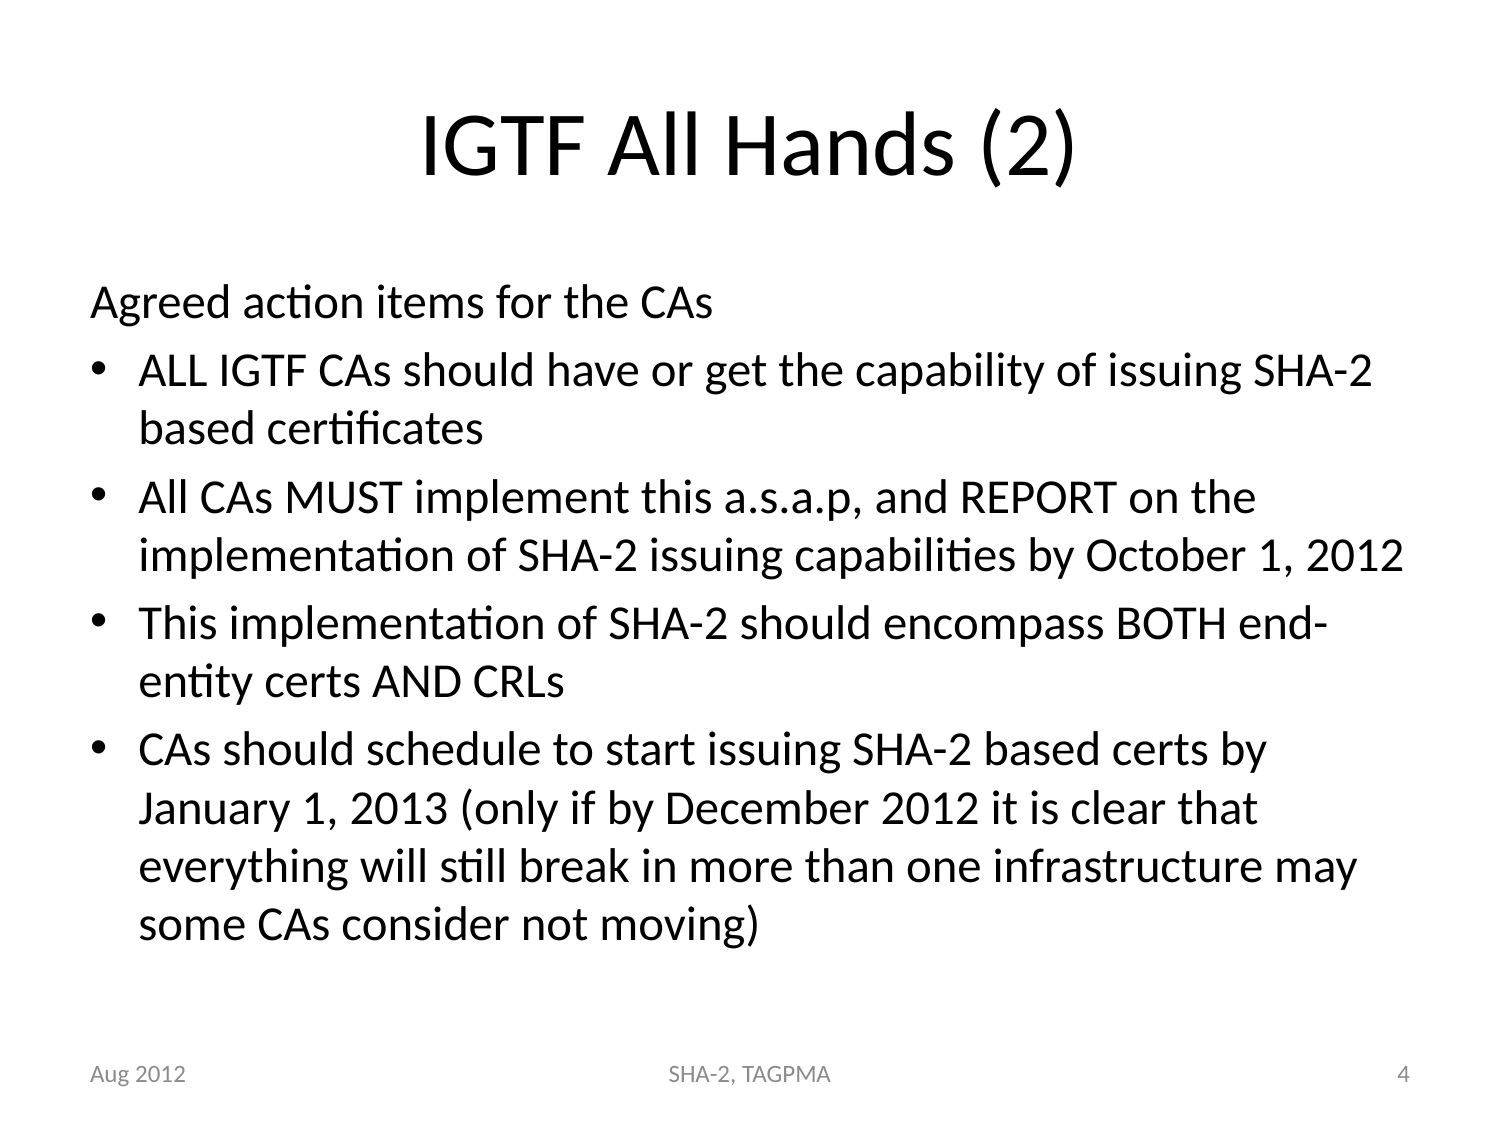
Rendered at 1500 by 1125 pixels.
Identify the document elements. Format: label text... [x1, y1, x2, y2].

footer SHA-2, TAGPMA [512, 1042, 988, 1103]
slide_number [75, 1042, 425, 1103]
slide_number 4 [1074, 1042, 1425, 1103]
list Agreed action items for the CAs ALL IGTF CAs should have or get the capability of issuing SHA-2 based certificates All CAs MUST implement this a.s.a.p, and REPORT on the implementation of SHA-2 issuing capabilities by October 1, 2012 This implementation of SHA-2 should encompass BOTH end-entity certs AND CRLs CAs should schedule to start issuing SHA-2 based certs by January 1, 2013 (only if by December 2012 it is clear that everything will still break in more than one infrastructure may some CAs consider not moving) [75, 262, 1425, 1005]
title IGTF All Hands (2) [75, 45, 1425, 233]
